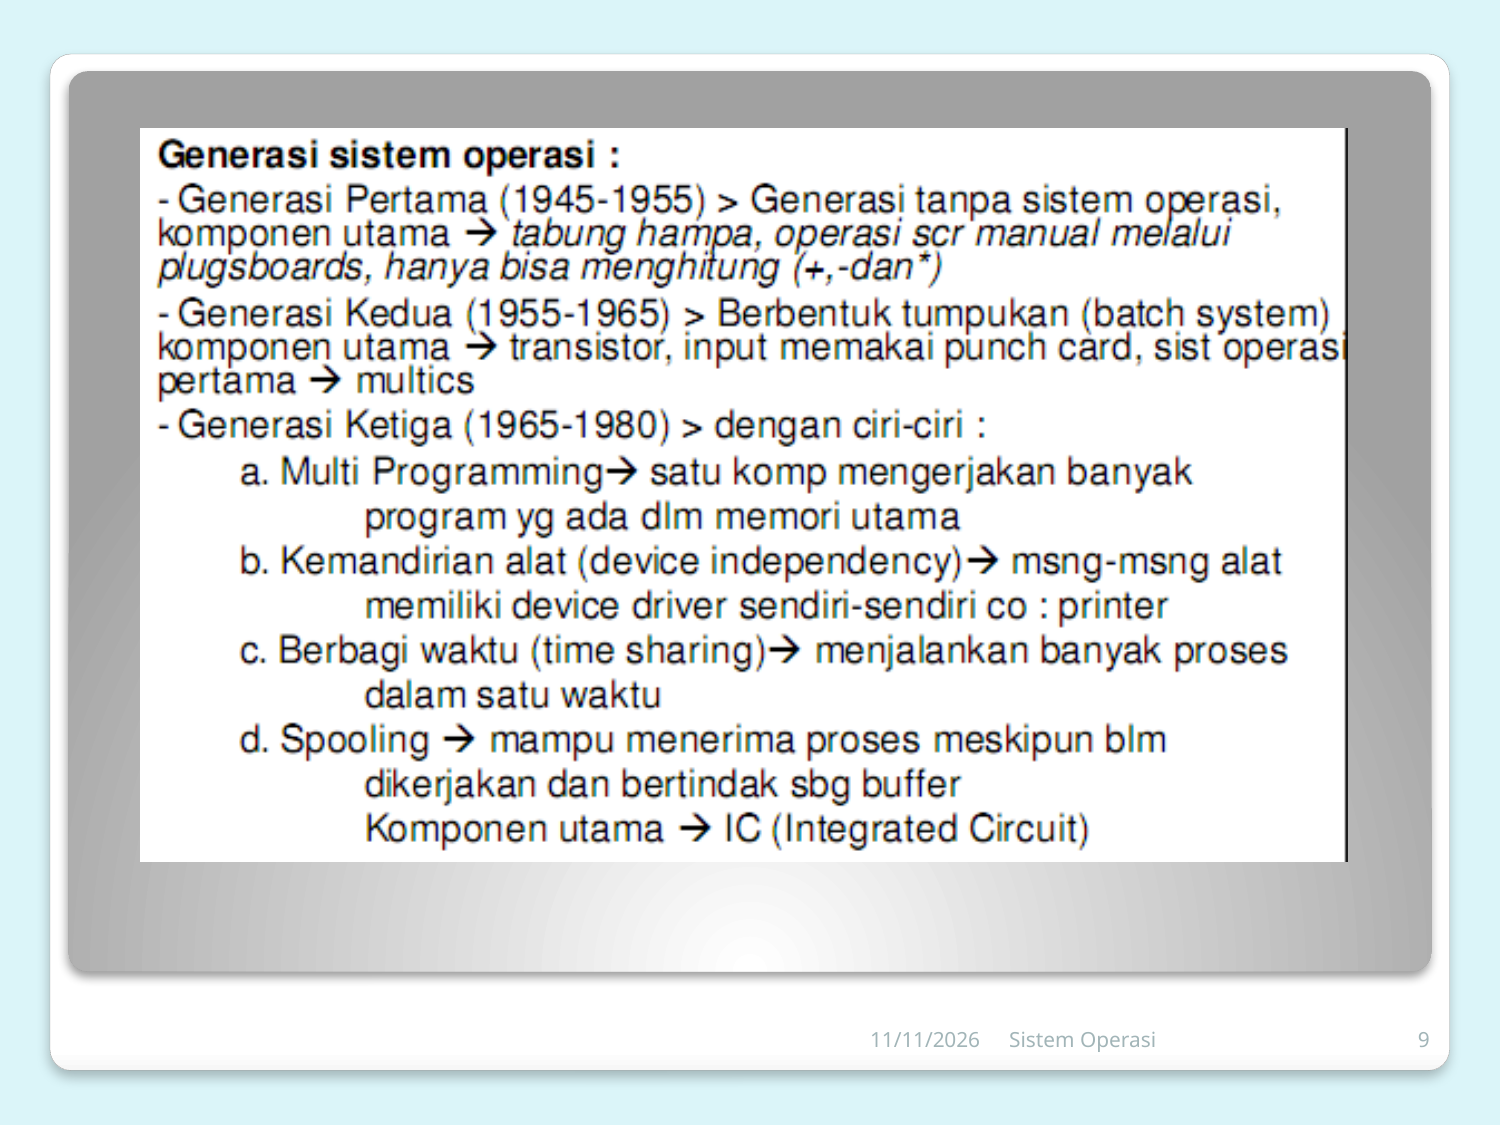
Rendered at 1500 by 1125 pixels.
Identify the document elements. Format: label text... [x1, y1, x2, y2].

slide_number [619, 1002, 994, 1063]
slide_number 9 [1370, 1002, 1445, 1063]
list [140, 128, 1348, 862]
footer Sistem Operasi [994, 1002, 1370, 1063]
